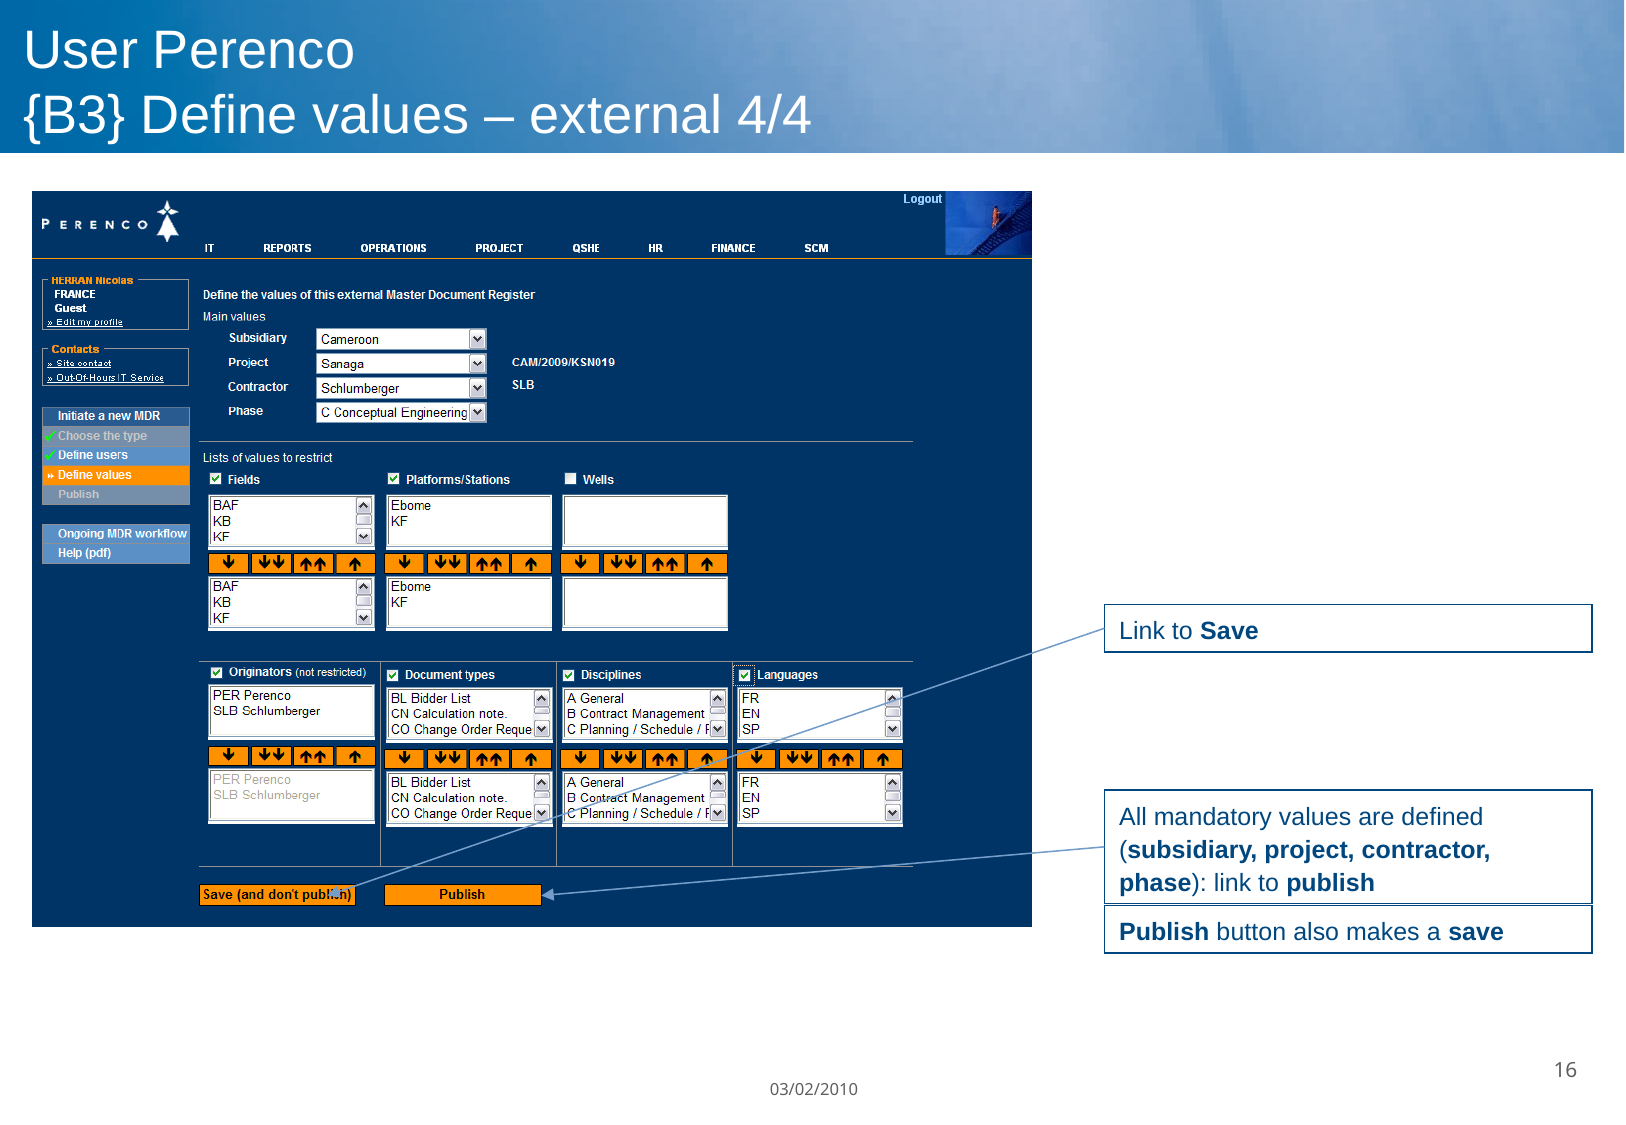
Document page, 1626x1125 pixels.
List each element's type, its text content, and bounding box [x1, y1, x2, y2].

text_box All mandatory values are defined (subsidiary, project, contractor, phase): link to publish [1107, 790, 1593, 904]
text_box Publish button also makes a save [1104, 905, 1593, 953]
slide_number 16 [0, 1049, 1593, 1093]
footer 03/02/2010 [14, 1070, 1615, 1104]
title User Perenco {B3} Define values – external 4/4 [0, 0, 1625, 153]
picture [32, 190, 1032, 927]
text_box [327, 628, 1105, 896]
text_box Link to Save [1104, 604, 1593, 653]
